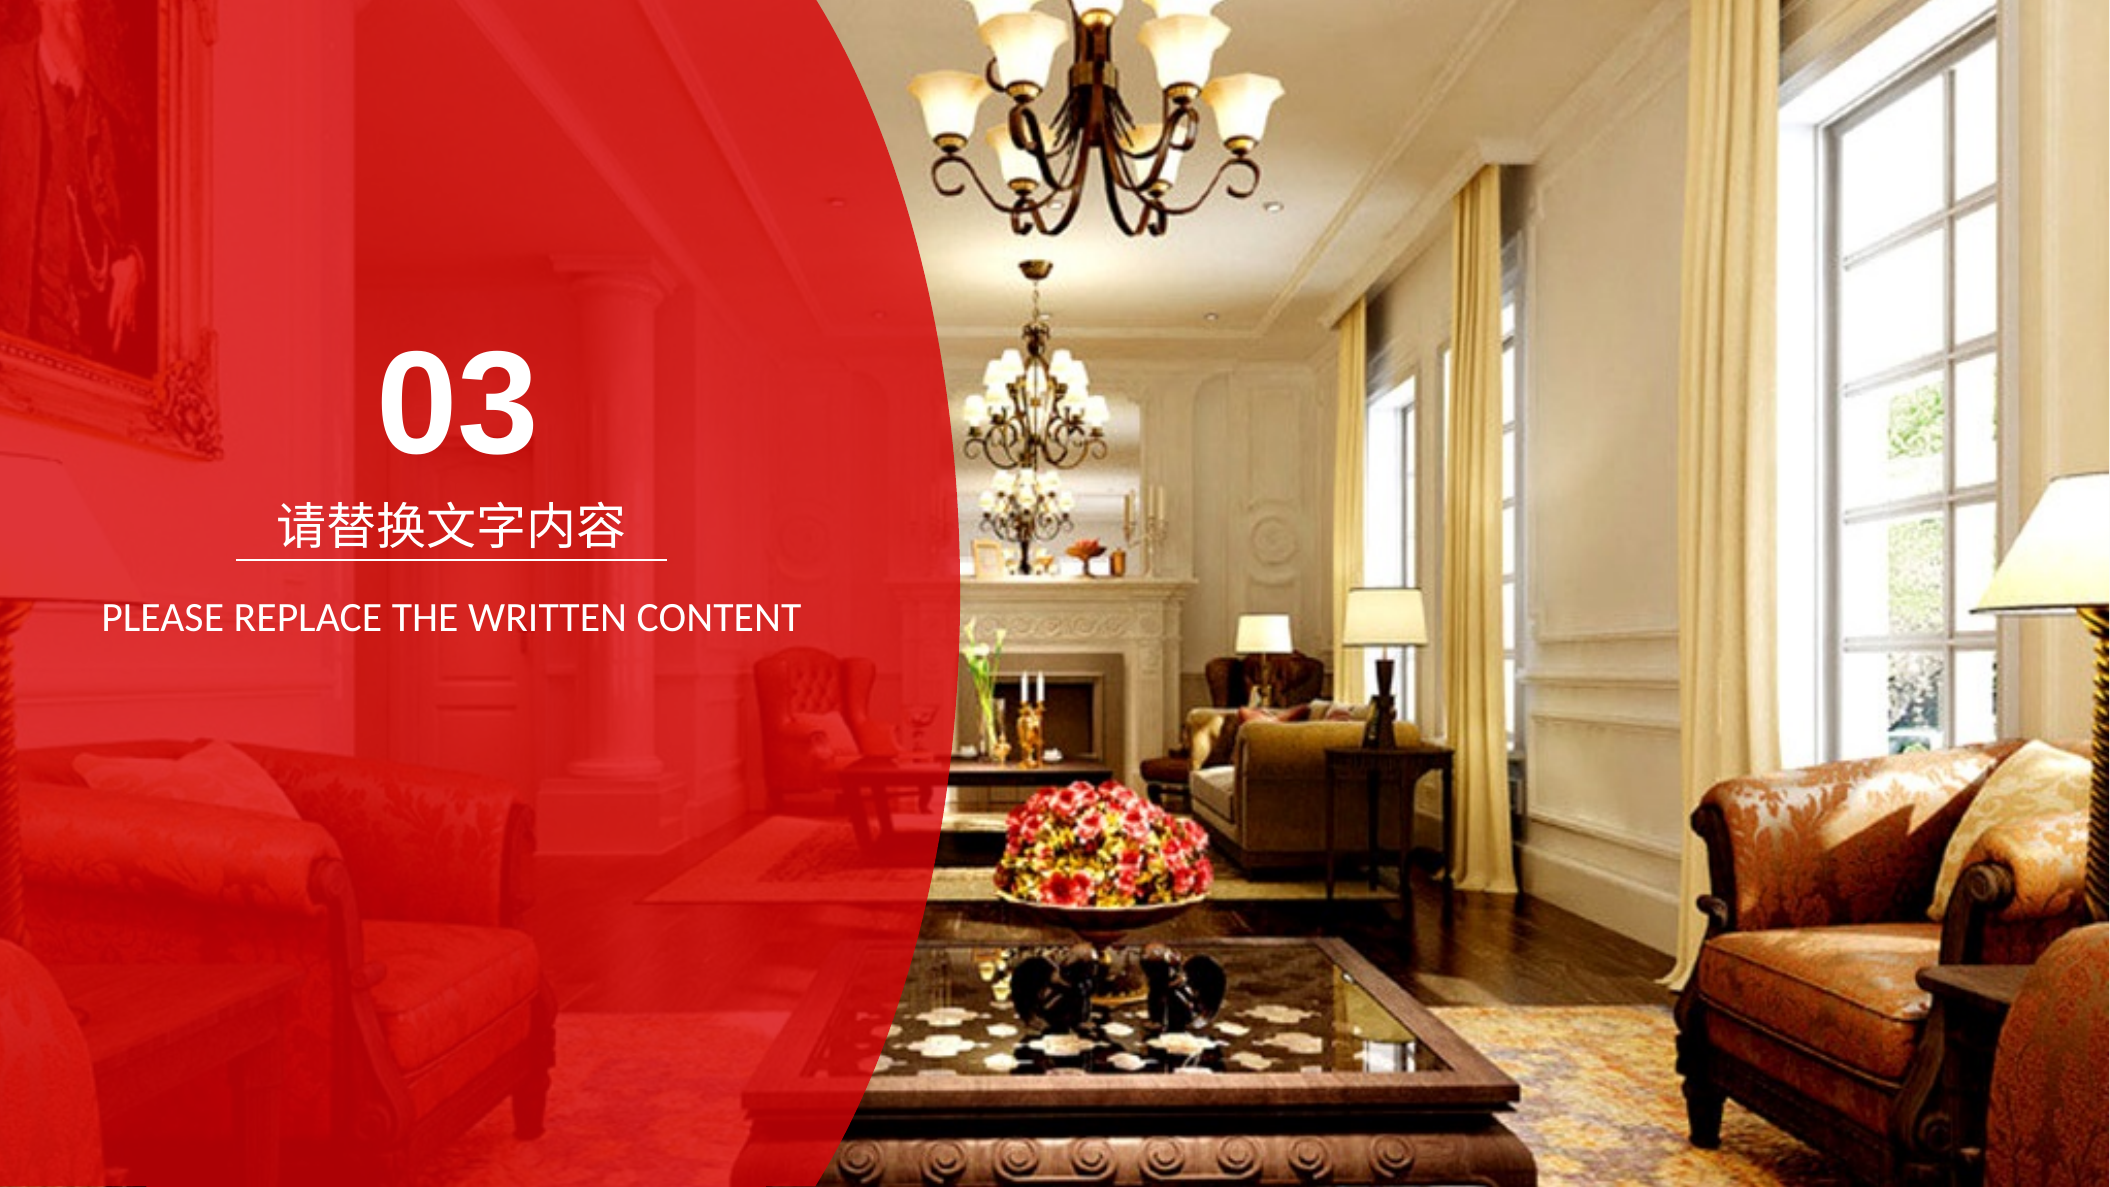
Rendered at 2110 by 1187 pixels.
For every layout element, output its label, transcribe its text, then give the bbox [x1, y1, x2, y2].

text_box [817, 0, 2110, 1187]
text_box Please replace the written content [101, 579, 802, 640]
text_box [0, 0, 962, 1187]
text_box 请替换文字内容 [235, 475, 668, 559]
text_box 03 [376, 307, 585, 484]
